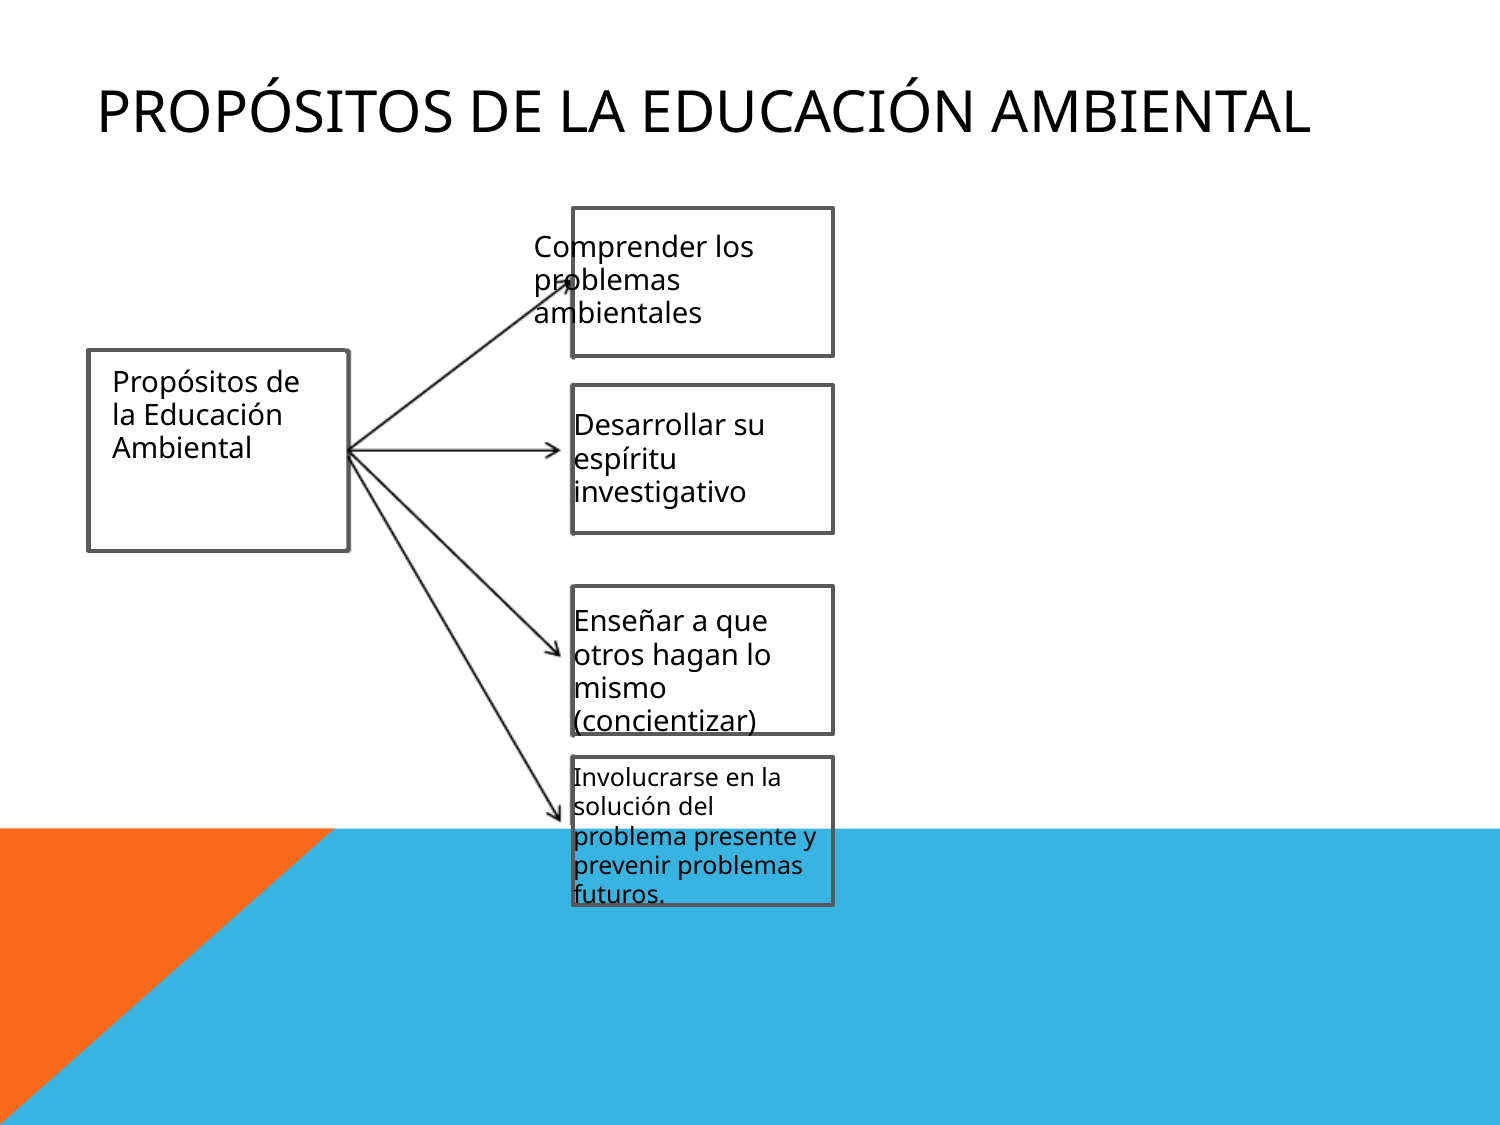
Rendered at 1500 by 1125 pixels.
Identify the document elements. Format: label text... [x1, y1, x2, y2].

text_box [580, 383, 835, 535]
text_box Desarrollar su espíritu investigativo Enseñar a que otros hagan lo mismo (concientizar) Involucrarse en la solución del problema presente y prevenir problemas futuros. [573, 410, 817, 916]
text_box PROPÓSITOS DE LA EDUCACIÓN AMBIENTAL Comprender los problemas ambientales [96, 81, 1312, 339]
text_box [0, 826, 333, 1120]
text_box [580, 339, 835, 358]
picture [345, 276, 576, 826]
text_box [817, 755, 835, 907]
text_box Propósitos de la Educación Ambiental [112, 366, 301, 472]
text_box [817, 584, 835, 736]
text_box [0, 826, 1500, 1125]
text_box [0, 0, 1500, 826]
text_box [86, 348, 340, 553]
